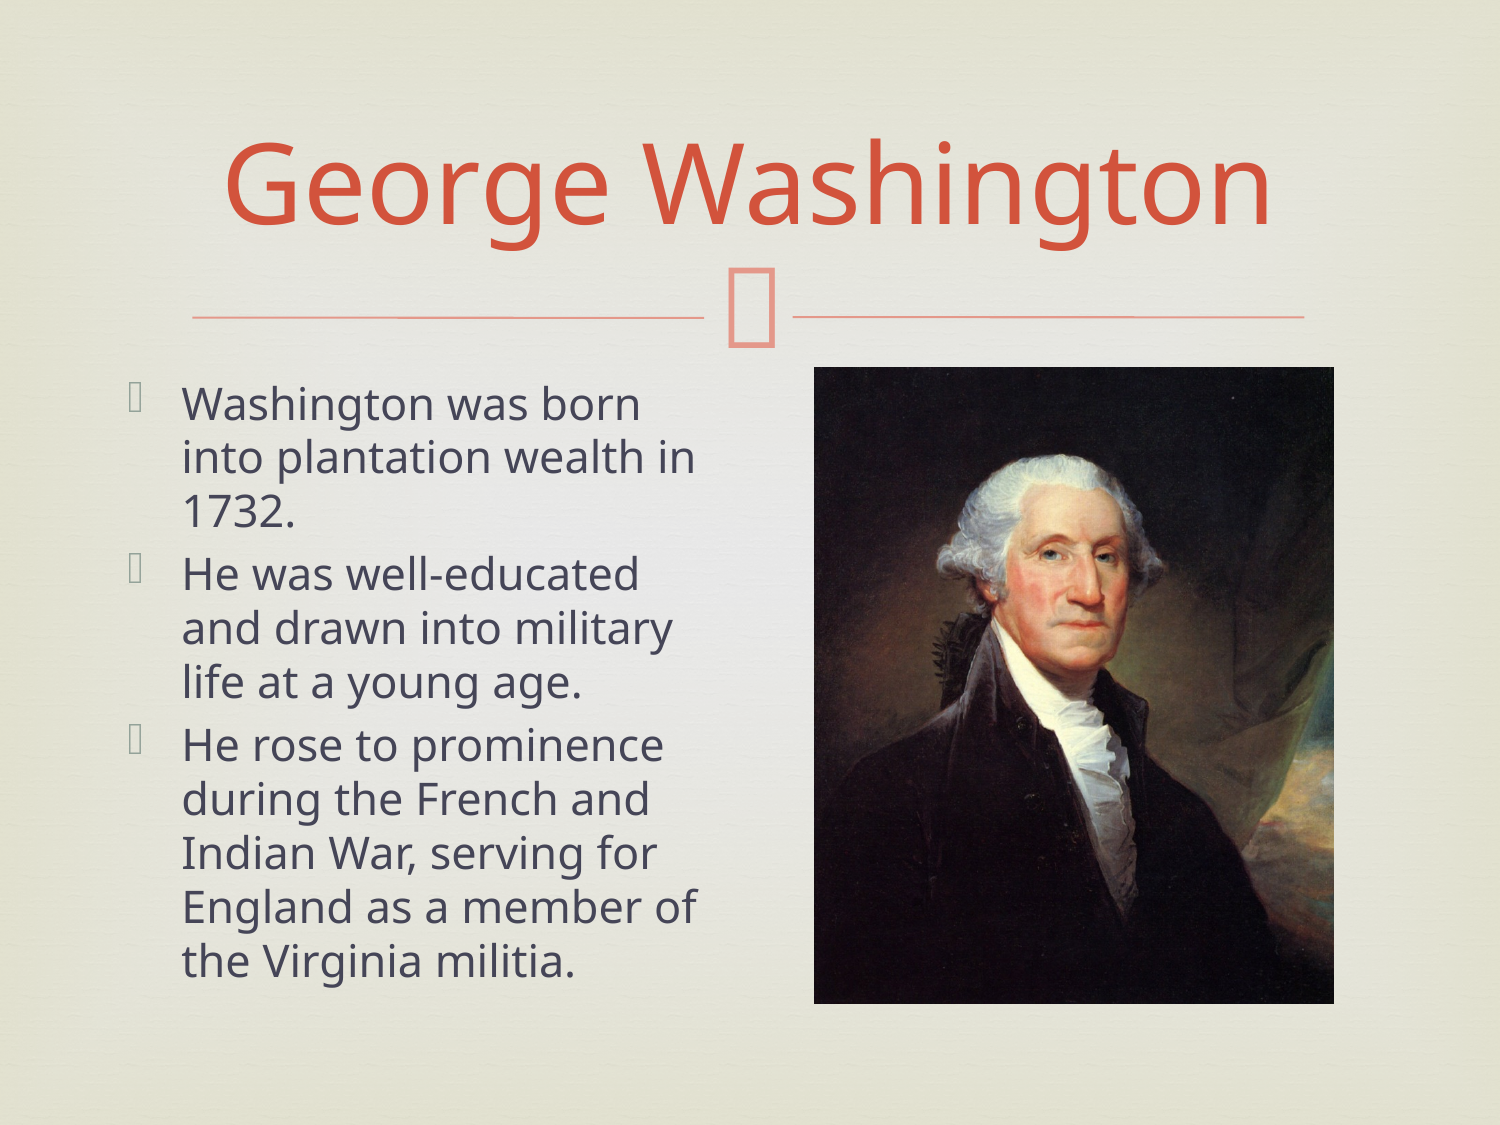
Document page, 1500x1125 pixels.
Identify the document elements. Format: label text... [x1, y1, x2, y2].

title George Washington [112, 93, 1386, 267]
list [813, 366, 1335, 1004]
list Washington was born into plantation wealth in 1732. He was well-educated and drawn into military life at a young age. He rose to prominence during the French and Indian War, serving for England as a member of the Virginia militia. [112, 367, 737, 1004]
